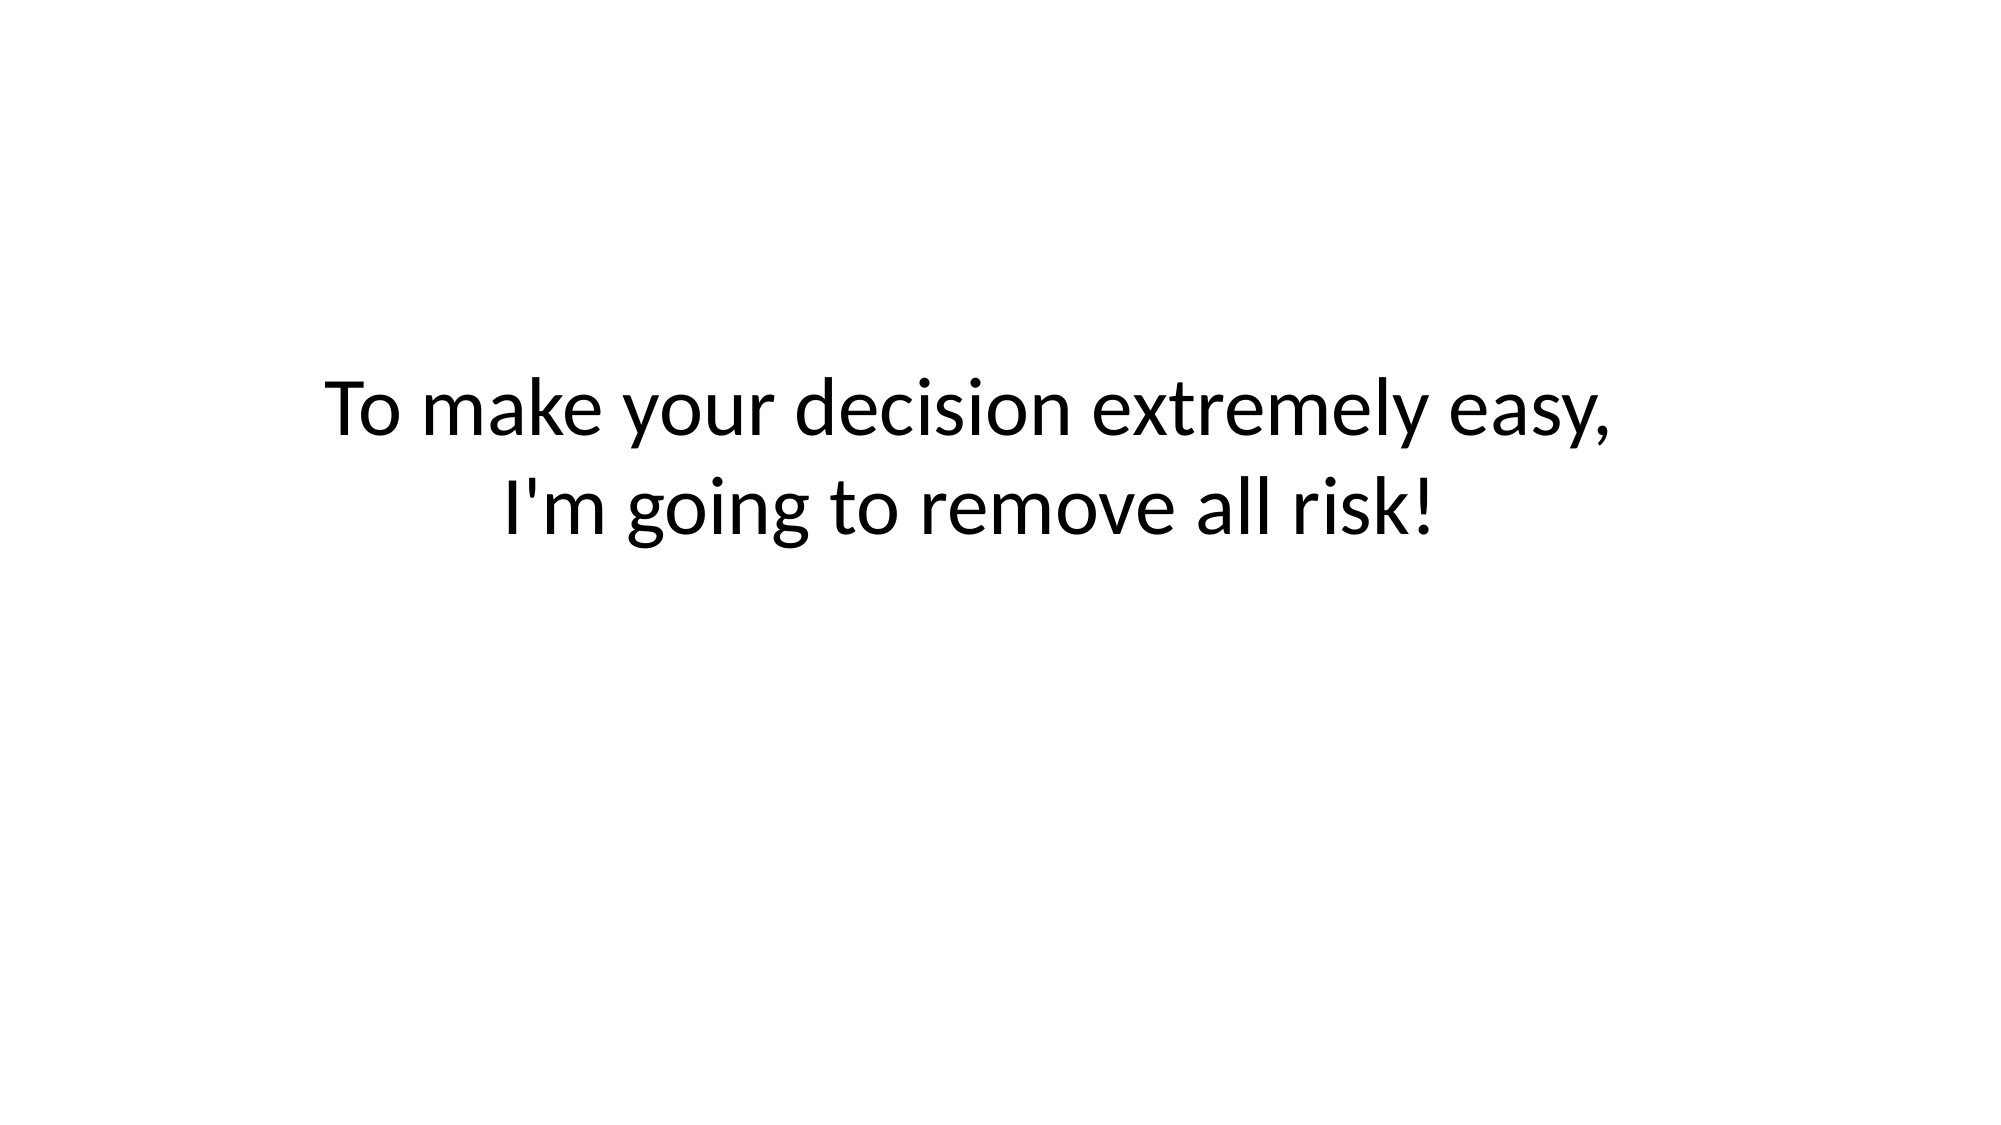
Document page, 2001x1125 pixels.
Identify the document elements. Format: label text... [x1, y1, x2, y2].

text_box To make your decision extremely easy, I'm going to remove all risk! [264, 244, 1677, 560]
